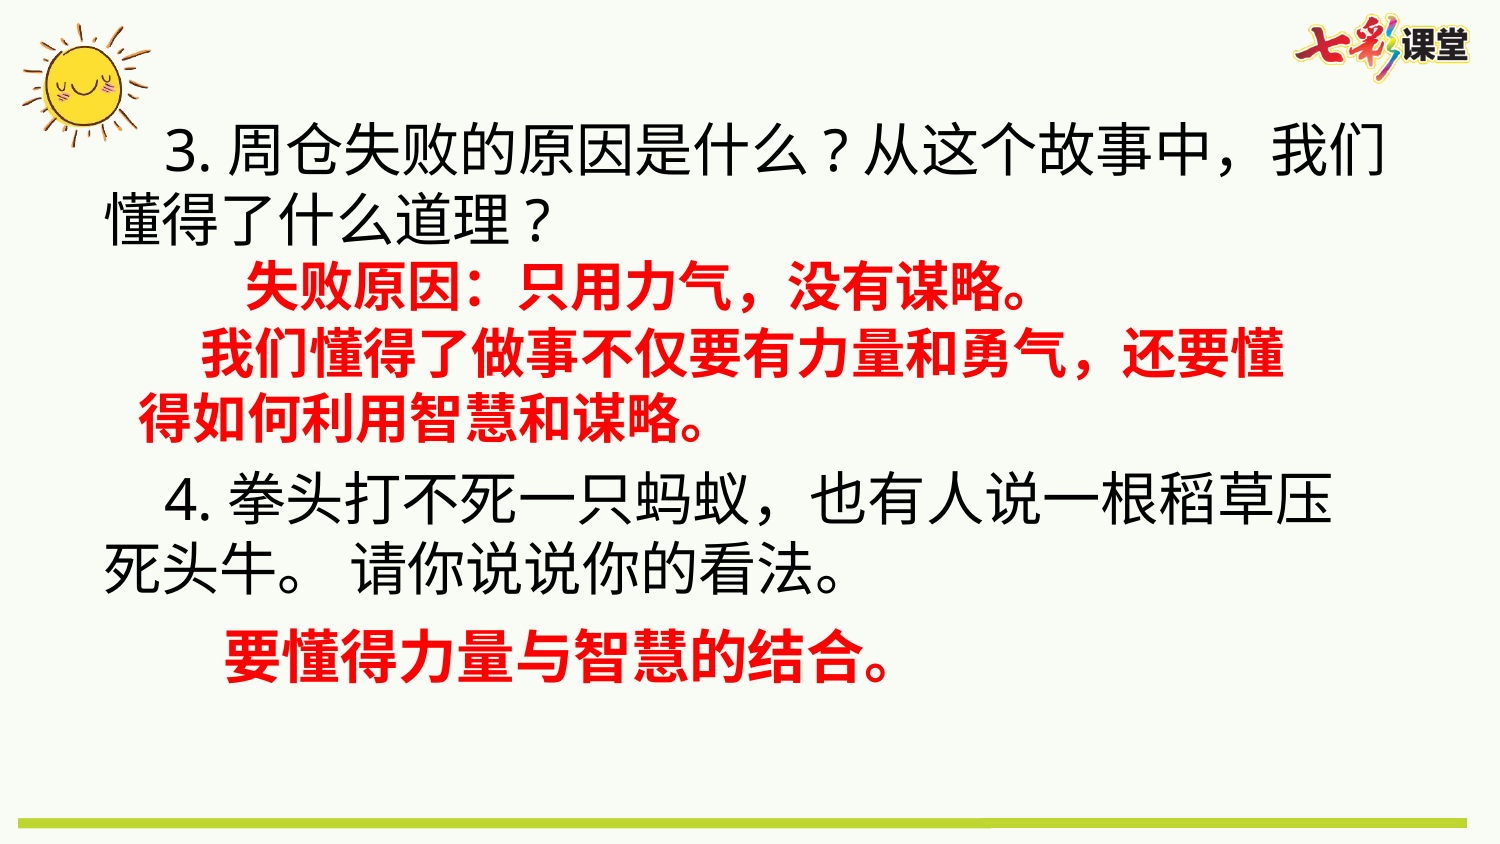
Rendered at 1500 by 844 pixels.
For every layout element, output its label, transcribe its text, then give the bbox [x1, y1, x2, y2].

picture [18, 771, 1467, 844]
text_box 3.周仓失败的原因是什么?从这个故事中，我们懂得了什么道理? 4.拳头打不死一只蚂蚁，也有人说一根稻草压死头牛。 请你说说你的看法。 [88, 105, 1406, 610]
text_box 要懂得力量与智慧的结合。 [208, 613, 938, 698]
text_box 失败原因：只用力气，没有谋略。 [230, 244, 1140, 311]
text_box 我们懂得了做事不仅要有力量和勇气，还要懂得如何利用智慧和谋略。 [123, 311, 1329, 457]
picture [1291, 9, 1472, 87]
picture [0, 0, 173, 172]
